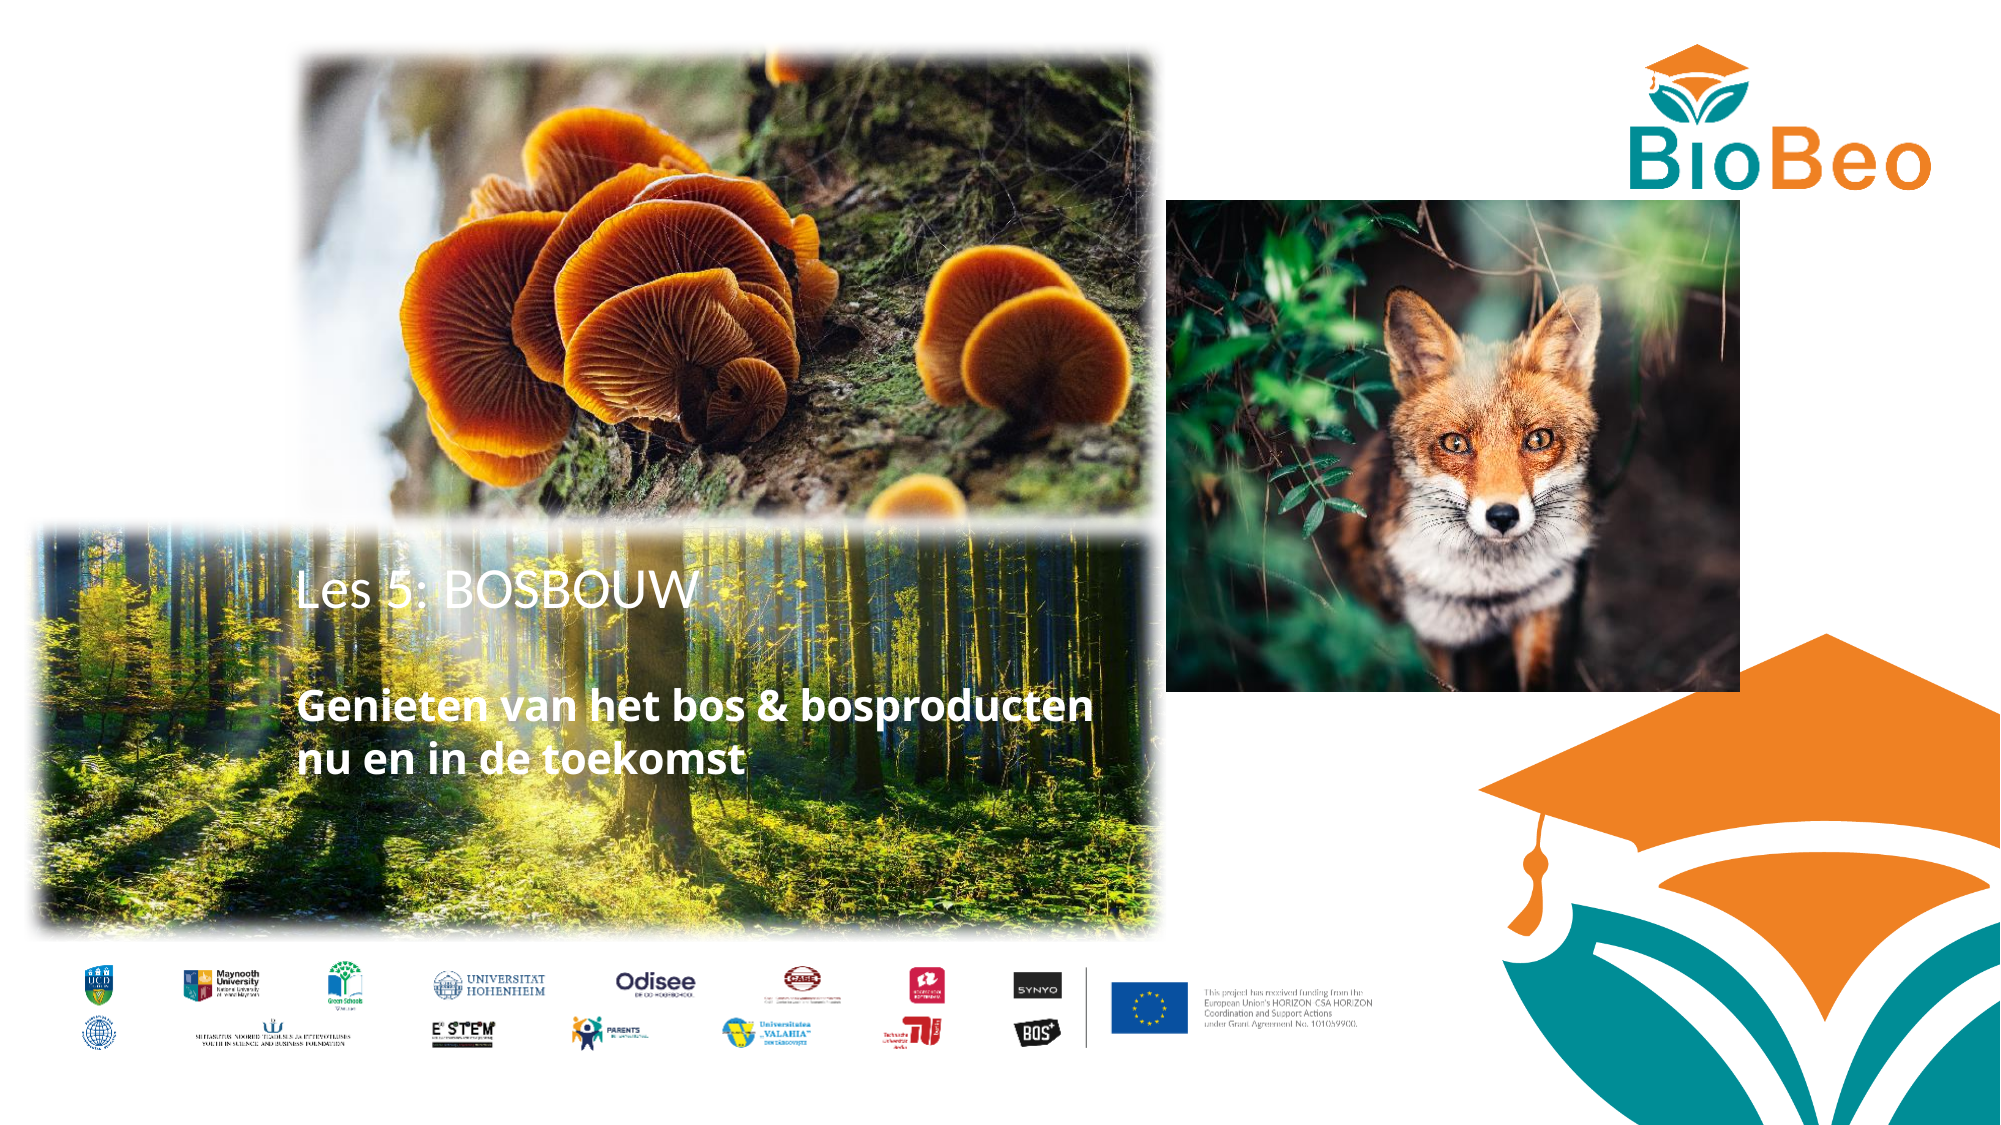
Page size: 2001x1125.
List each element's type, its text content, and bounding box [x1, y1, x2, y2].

picture [24, 40, 1740, 943]
subtitle Les 5: BOSBOUW [1166, 558, 2000, 769]
picture [1628, 42, 1933, 192]
picture [59, 951, 1394, 1063]
picture [1433, 769, 2000, 1125]
